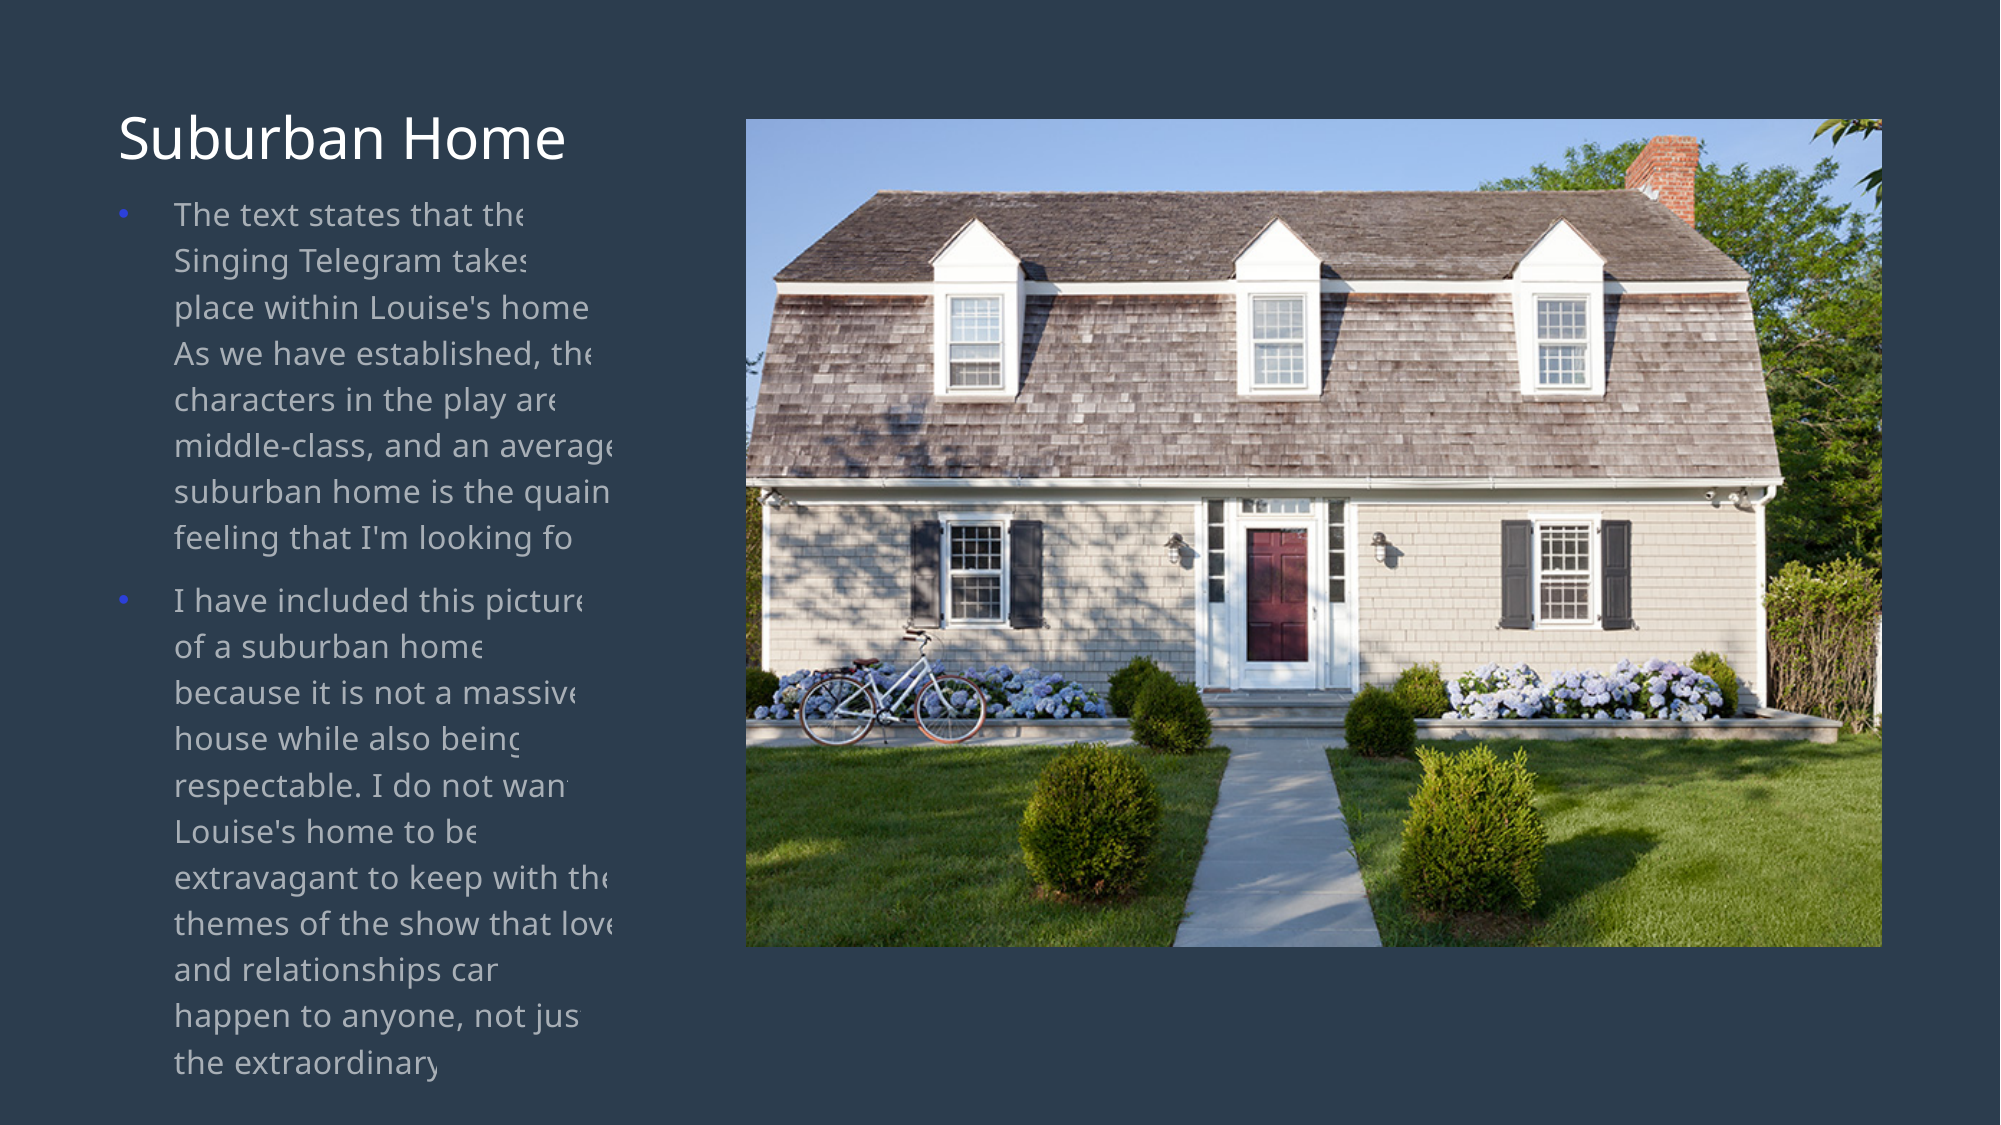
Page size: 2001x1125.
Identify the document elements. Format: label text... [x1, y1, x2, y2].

picture [746, 119, 1882, 947]
title Suburban Home [118, 101, 626, 187]
list The text states that the Singing Telegram takes place within Louise's home. As we have established, the characters in the play are middle-class, and an average suburban home is the quaint feeling that I'm looking for I have included this picture of a suburban home because it is not a massive house while also being respectable. I do not want Louise's home to be extravagant to keep with the themes of the show that love and relationships can happen to anyone, not just the extraordinary [118, 187, 626, 1095]
